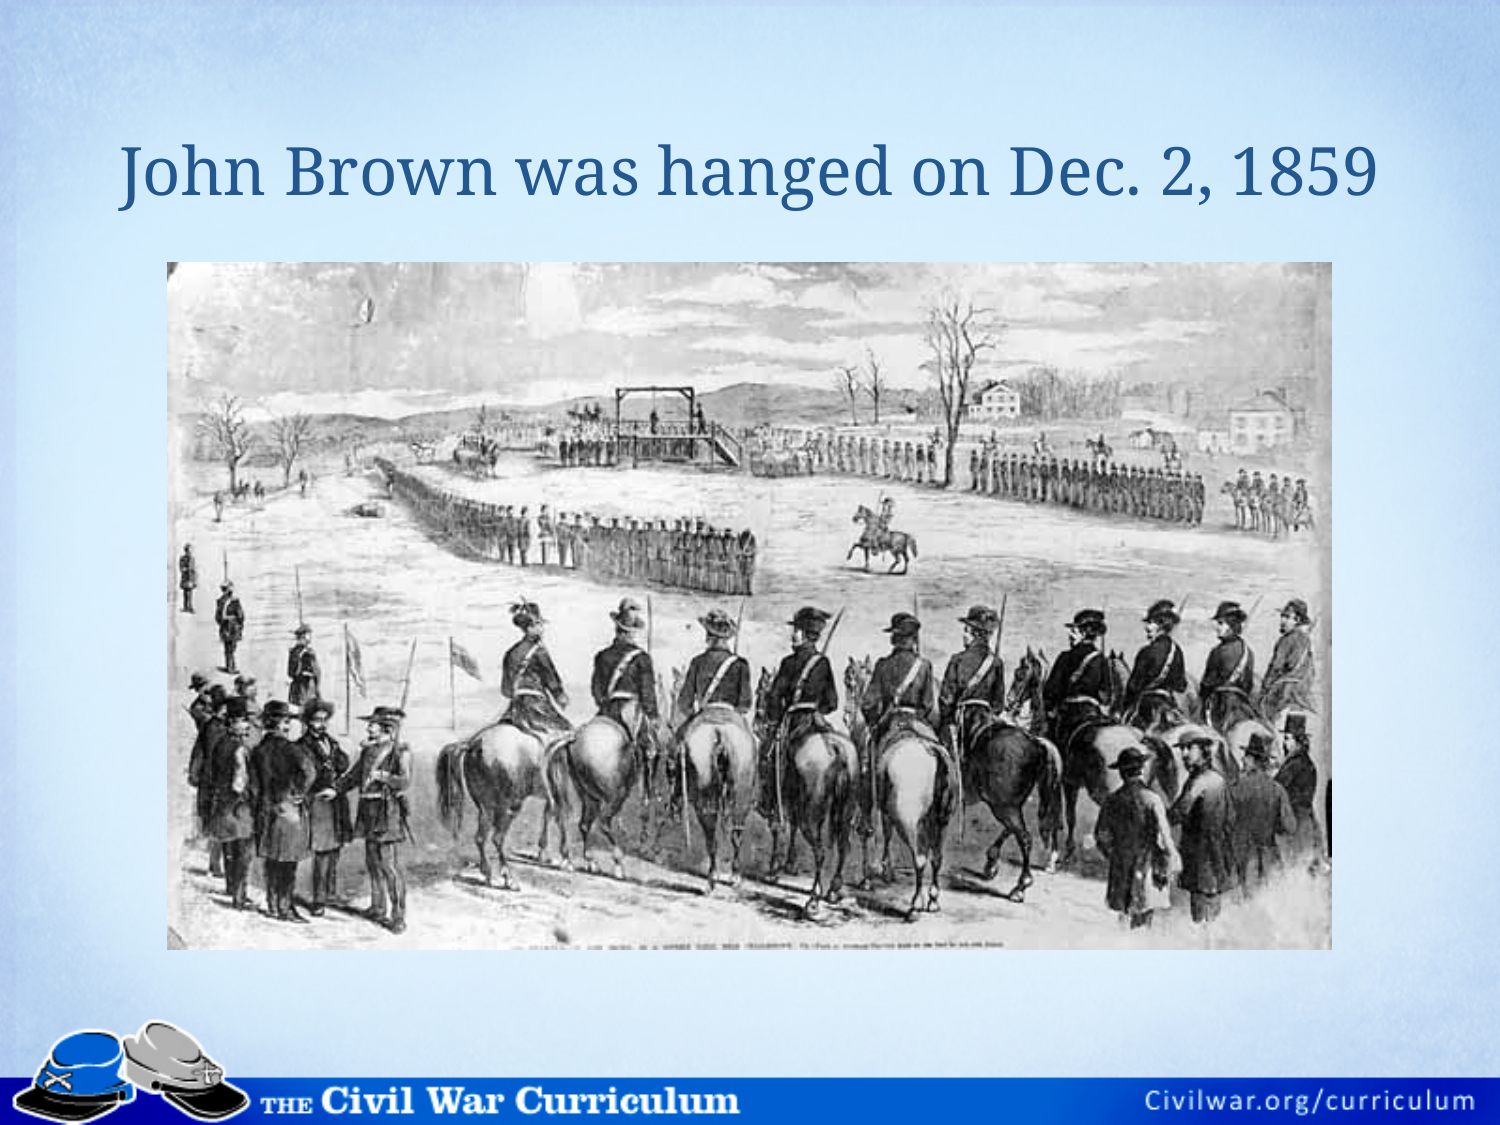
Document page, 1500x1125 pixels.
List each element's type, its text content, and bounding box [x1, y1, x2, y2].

picture [0, 0, 1500, 1125]
title John Brown was hanged on Dec. 2, 1859 [75, 105, 1425, 233]
